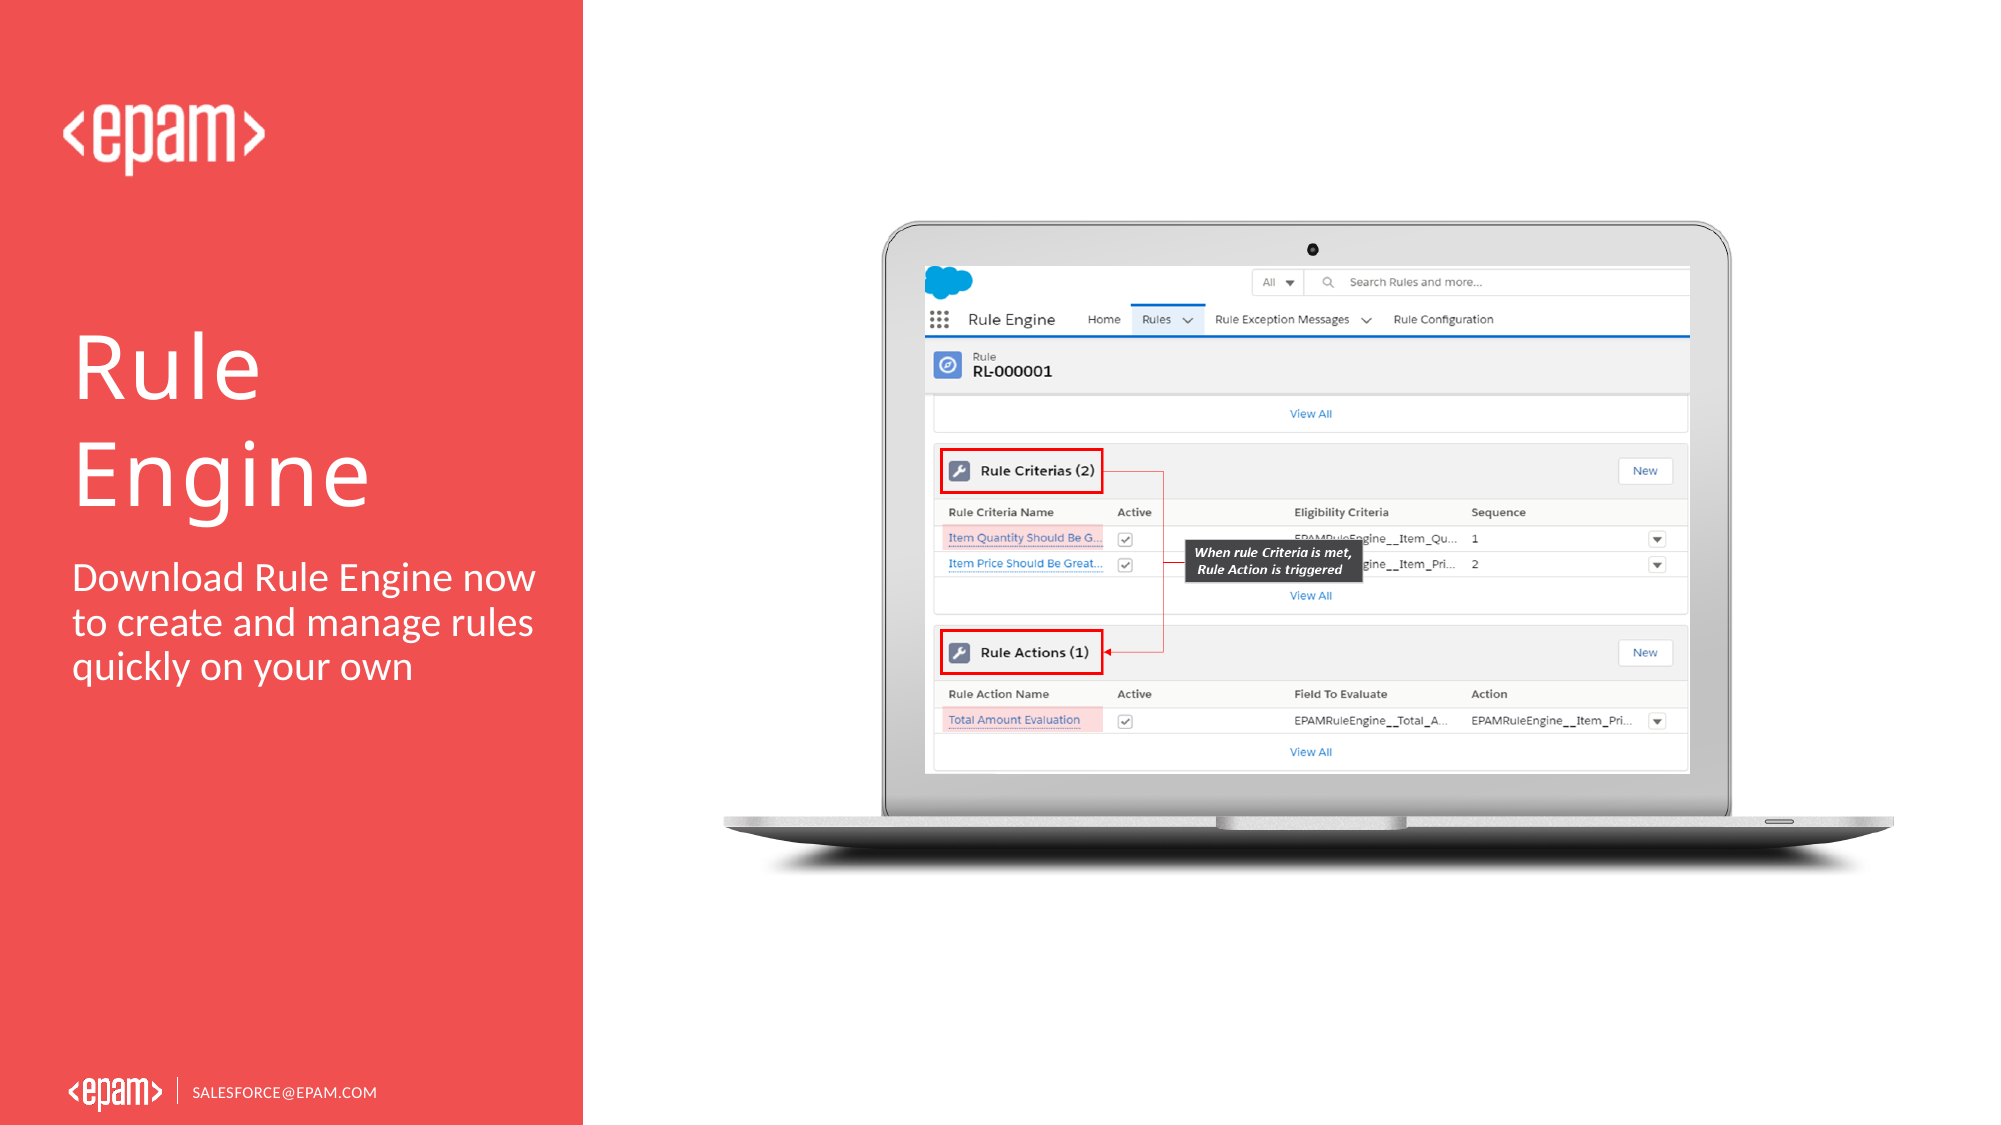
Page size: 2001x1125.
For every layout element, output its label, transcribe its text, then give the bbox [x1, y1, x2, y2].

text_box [723, 220, 1894, 876]
text_box Download Rule Engine now to create and manage rules quickly on your own [57, 548, 583, 769]
text_box [0, 0, 584, 1125]
picture [0, 80, 379, 187]
picture [57, 1065, 173, 1124]
text_box SALESFORCE@EPAM.COM [177, 1072, 467, 1113]
text_box Rule Engine [71, 310, 538, 524]
